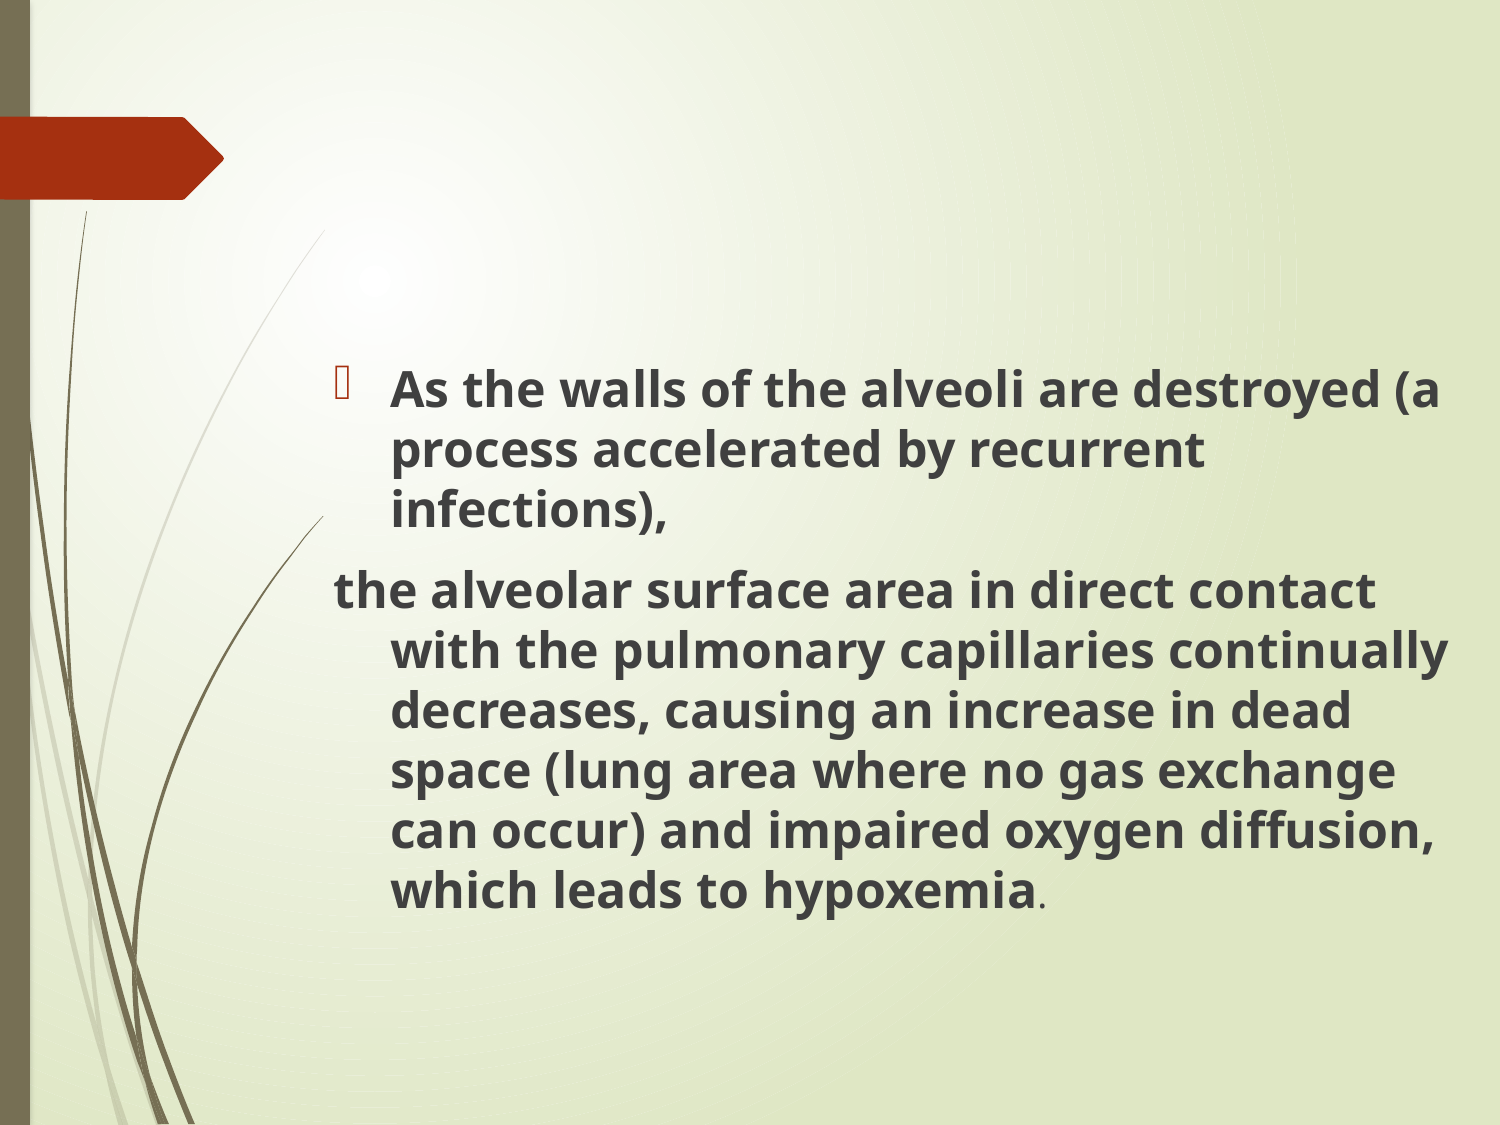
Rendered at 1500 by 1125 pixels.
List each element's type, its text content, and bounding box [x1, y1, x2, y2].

list As the walls of the alveoli are destroyed (a process accelerated by recurrent infections), the alveolar surface area in direct contact with the pulmonary capillaries continually decreases, causing an increase in dead space (lung area where no gas exchange can occur) and impaired oxygen diffusion, which leads to hypoxemia. [318, 350, 1500, 1125]
